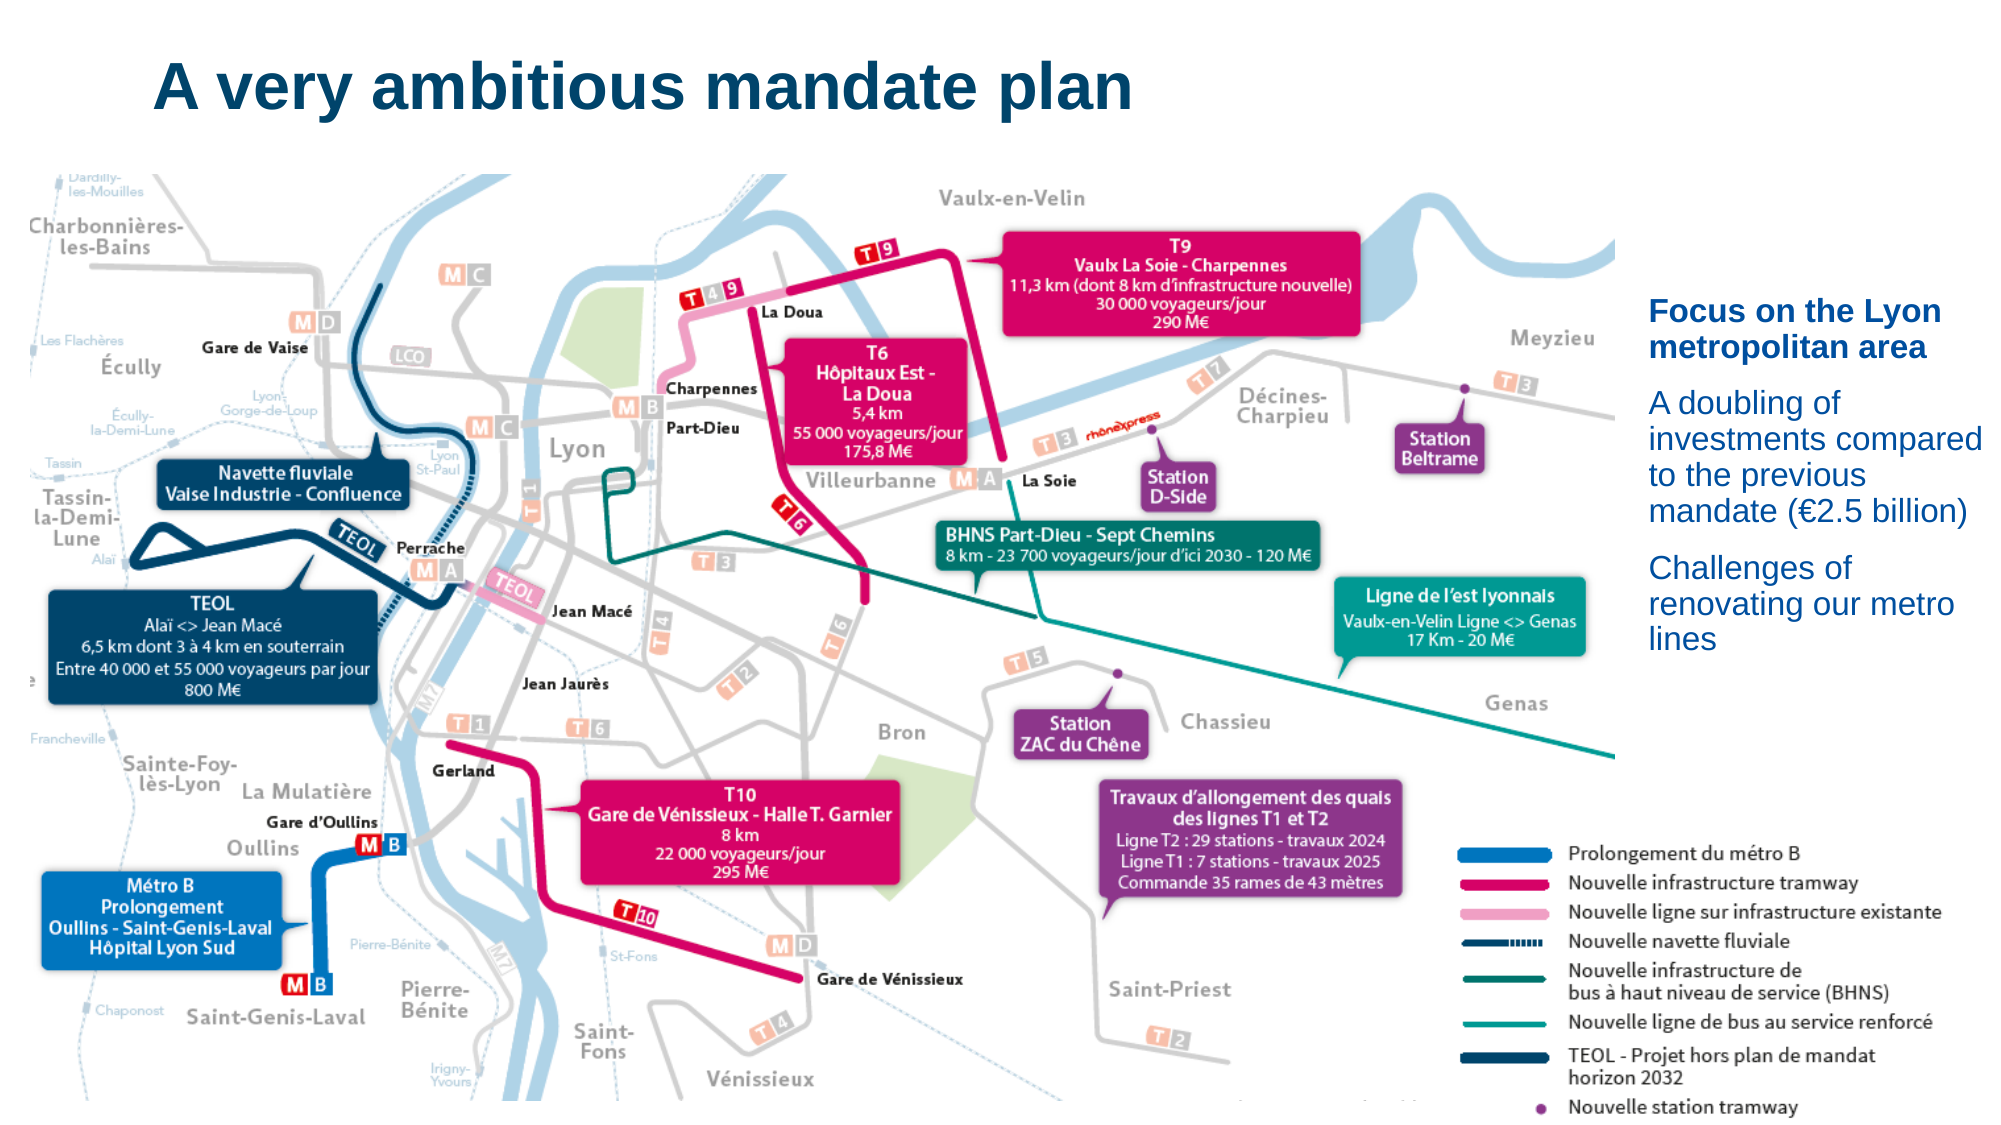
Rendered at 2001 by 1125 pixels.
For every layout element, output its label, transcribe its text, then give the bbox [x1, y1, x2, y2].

picture [30, 174, 2001, 1125]
title A very ambitious mandate plan [137, 0, 1863, 175]
list Focus on the Lyon metropolitan area A doubling of investments compared to the previous mandate (€2.5 billion) Challenges of renovating our metro lines [1633, 286, 2000, 731]
